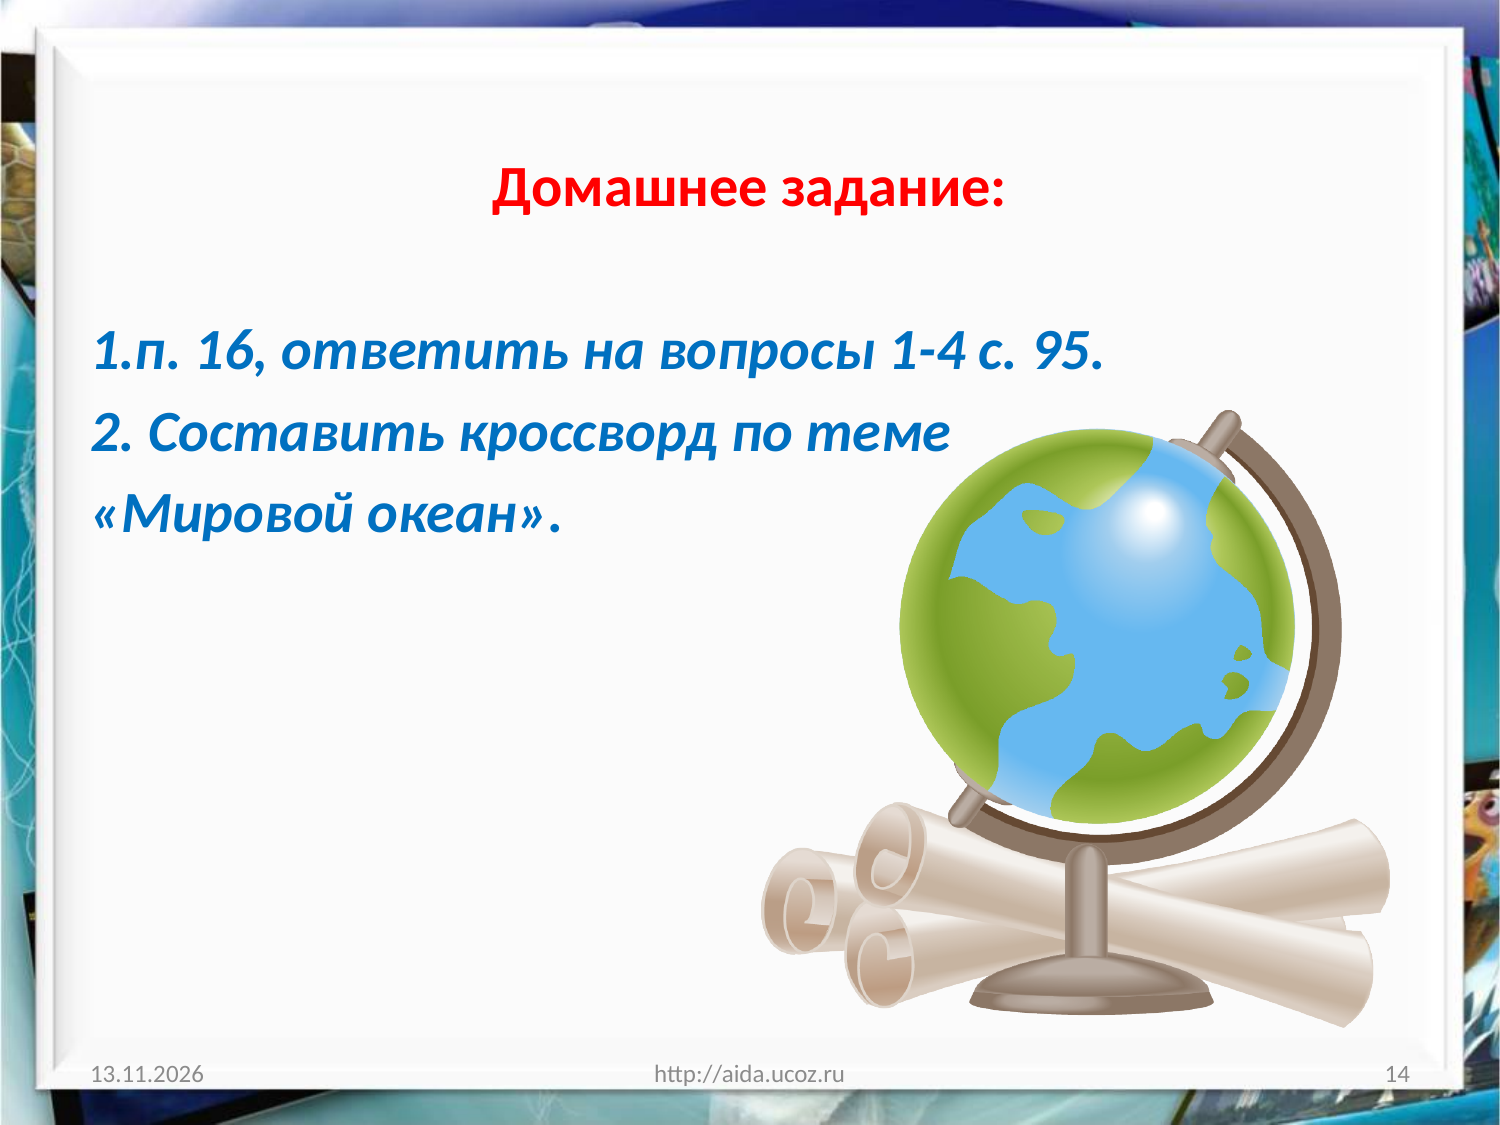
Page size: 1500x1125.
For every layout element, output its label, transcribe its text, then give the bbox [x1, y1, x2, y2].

slide_number 14 [1074, 1042, 1425, 1103]
footer http://aida.ucoz.ru [512, 1042, 988, 1103]
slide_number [75, 1042, 425, 1103]
list Домашнее задание: 1.п. 16, ответить на вопросы 1-4 с. 95. 2. Составить кроссворд по теме «Мировой океан». [74, 58, 1426, 528]
picture [0, 0, 1500, 1125]
